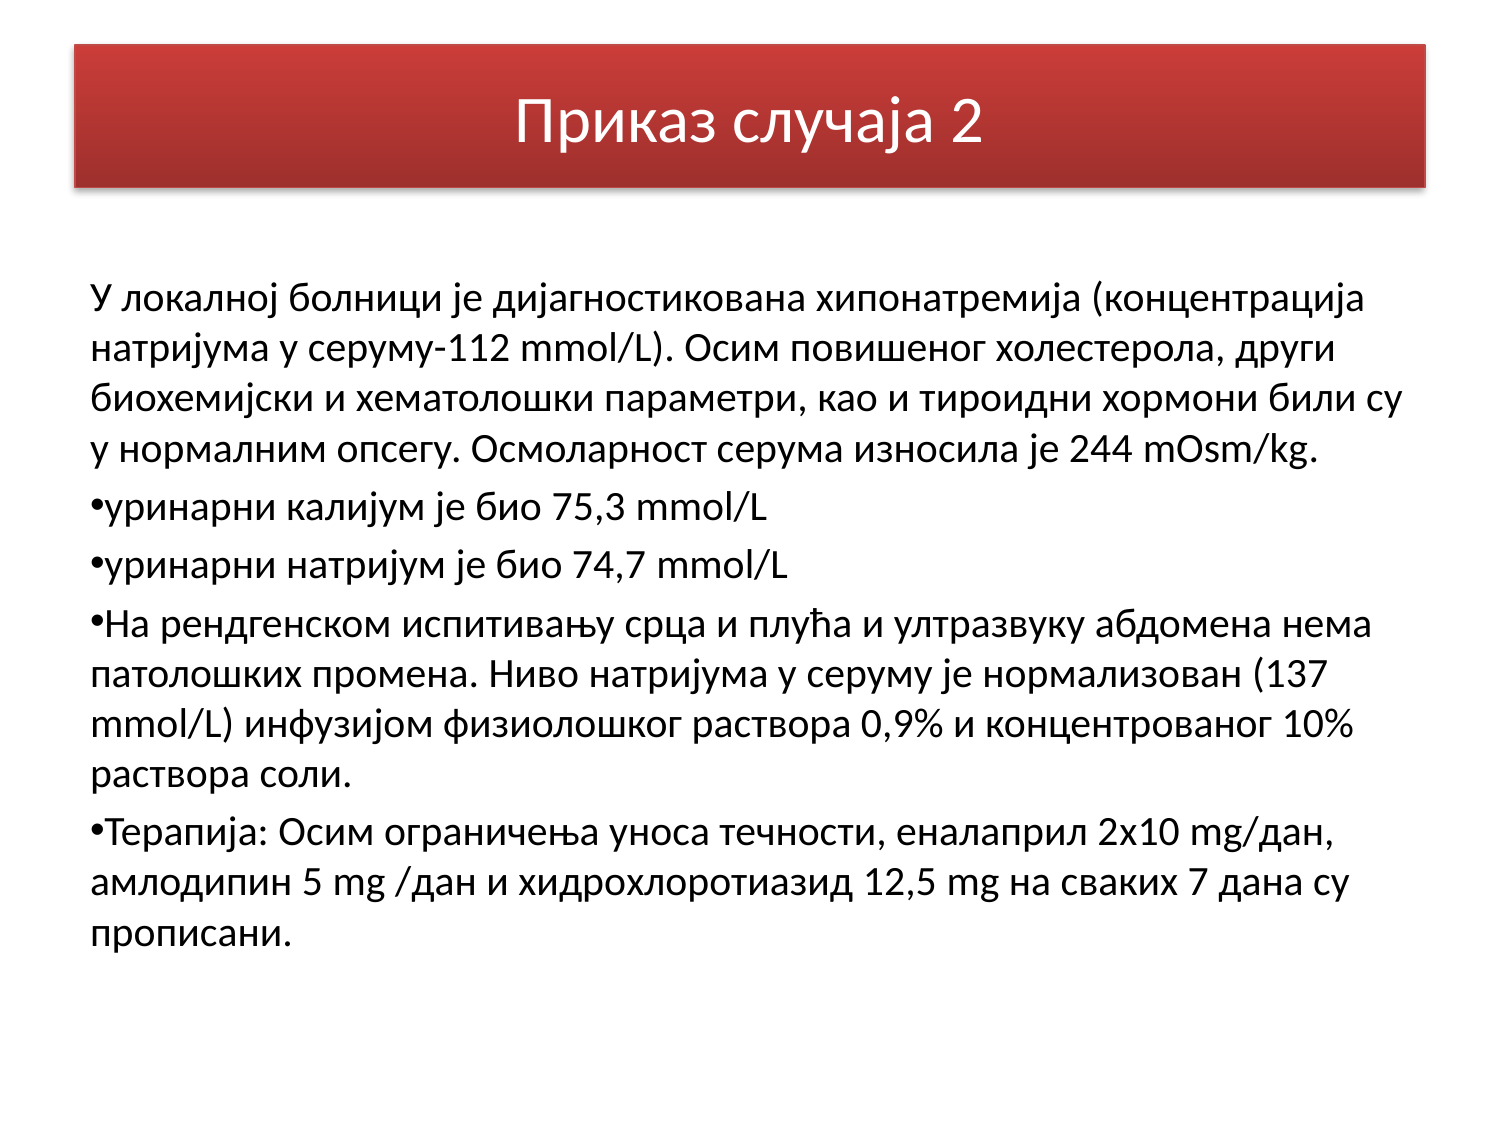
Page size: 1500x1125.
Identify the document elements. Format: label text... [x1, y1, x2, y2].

list У локалној болници је дијагностикована хипонатремија (концентрација натријума у ​​серуму-112 mmol/L). Осим повишеног холестерола, други биохемијски и хематолошки параметри, као и тироидни хормони били су у нормалним опсегу. Осмоларност серума износила је 244 mOsm/kg. уринарни калијум је био 75,3 mmol/L уринарни натријум је био 74,7 mmol/L На рендгенском испитивању срца и плућа и ултразвуку абдомена нема патолошких промена. Ниво натријума у ​​серуму је нормализован (137 mmol/L) инфузијом физиолошког раствора 0,9% и концентрованог 10% растворa соли. Терапија: Осим ограничења уноса течности, еналаприл 2x10 mg/дан, амлодипин 5 mg /дан и хидроxлоротиазид 12,5 mg на сваких 7 дана су прописани. [75, 262, 1425, 1005]
title Приказ случаја 2 [74, 44, 1426, 188]
